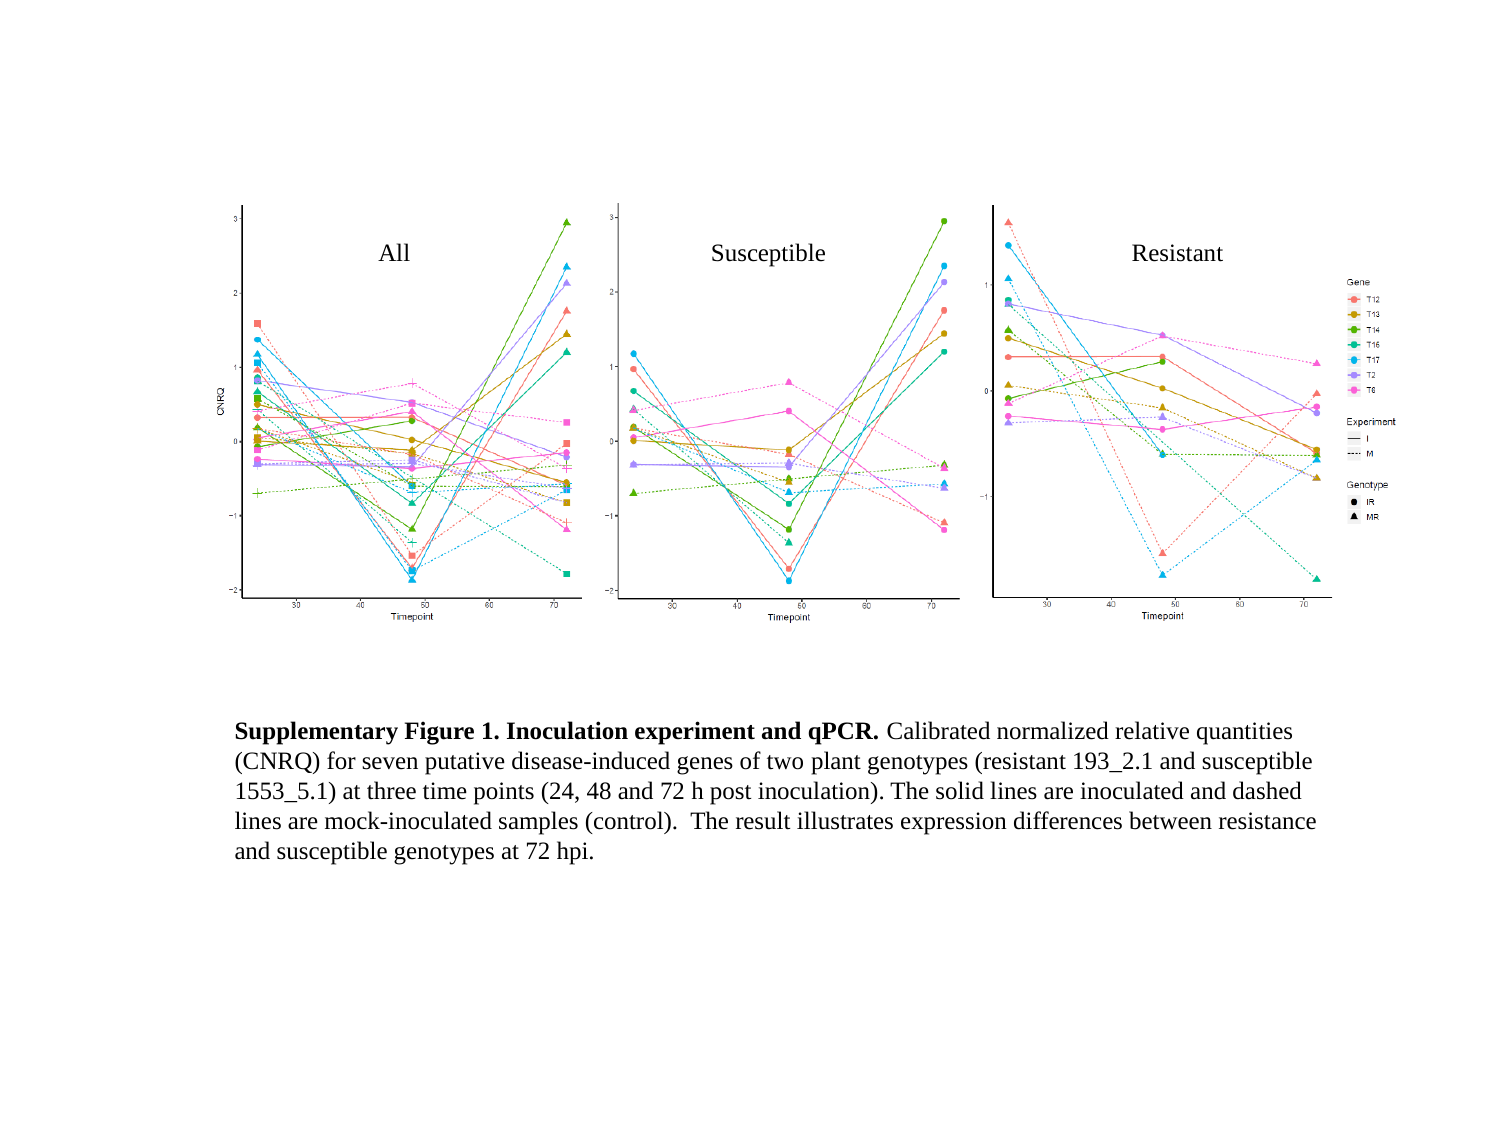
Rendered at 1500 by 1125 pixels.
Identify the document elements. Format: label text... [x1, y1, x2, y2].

picture [213, 200, 587, 624]
picture [603, 200, 962, 624]
picture [977, 200, 1401, 624]
text_box Supplementary Figure 1. Inoculation experiment and qPCR. Calibrated normalized relative quantities (CNRQ) for seven putative disease-induced genes of two plant genotypes (resistant 193_2.1 and susceptible 1553_5.1) at three time points (24, 48 and 72 h post inoculation). The solid lines are inoculated and dashed lines are mock-inoculated samples (control). The result illustrates expression differences between resistance and susceptible genotypes at 72 hpi. [219, 707, 1345, 872]
